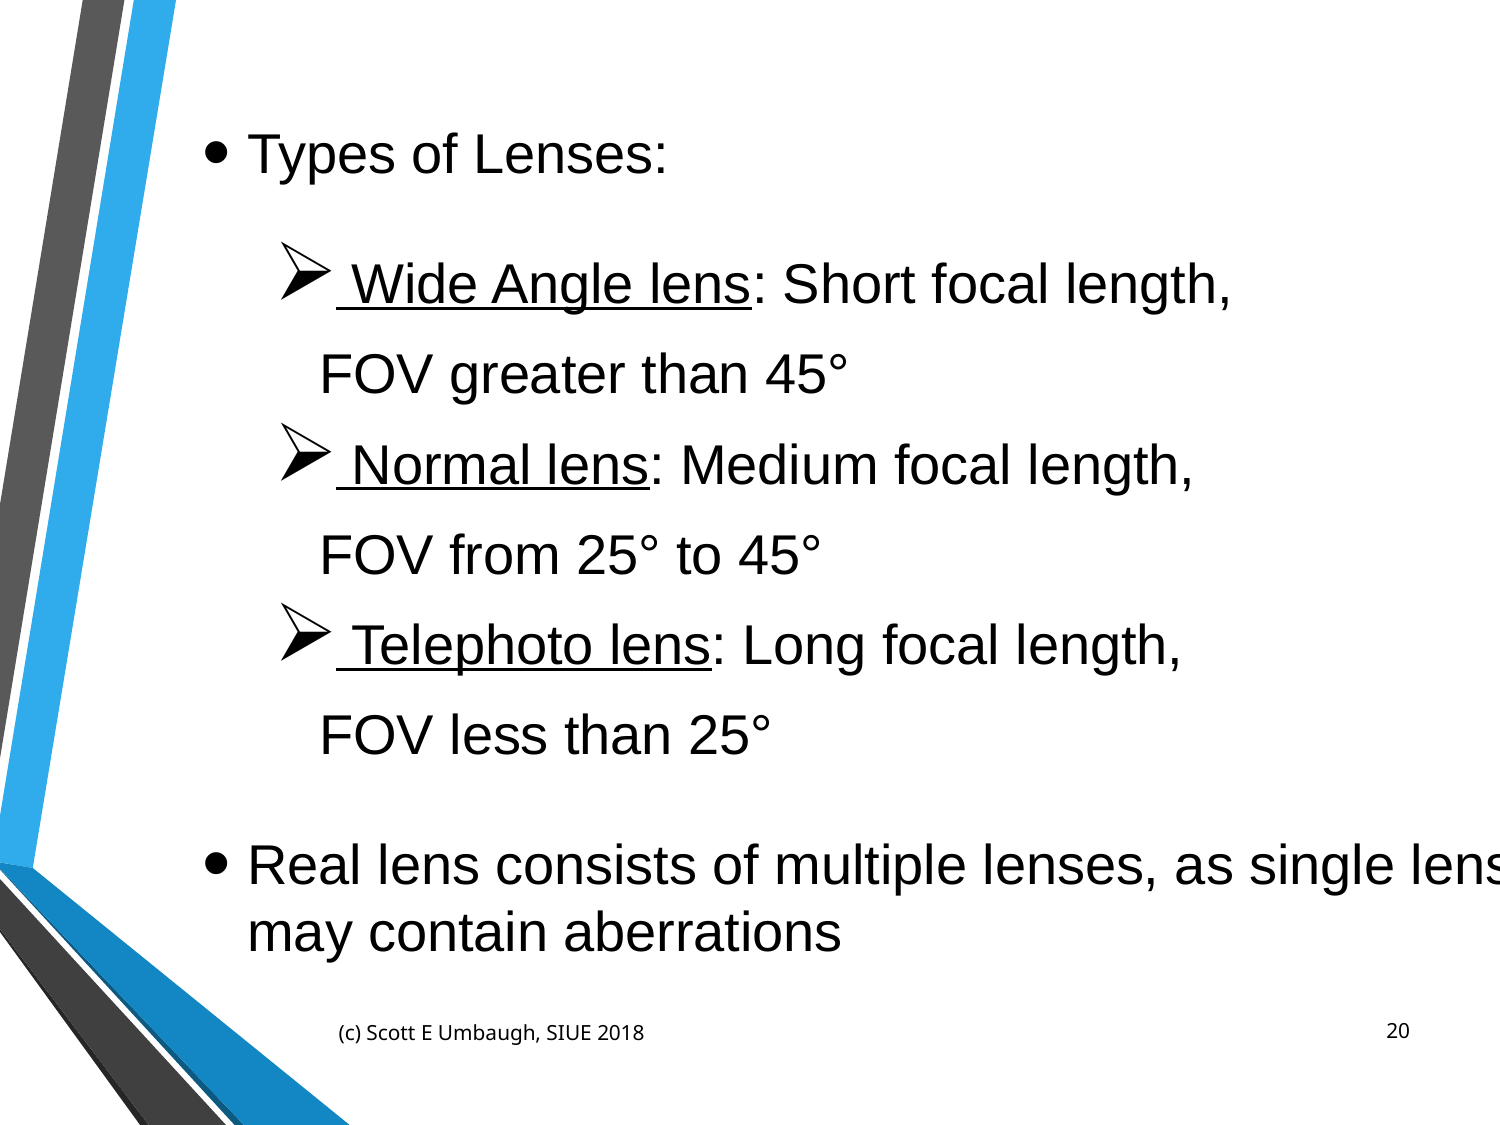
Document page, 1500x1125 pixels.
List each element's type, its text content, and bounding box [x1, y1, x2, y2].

list Types of Lenses: Wide Angle lens: Short focal length, FOV greater than 45° Normal lens: Medium focal length, FOV from 25° to 45° Telephoto lens: Long focal length, FOV less than 25° Real lens consists of multiple lenses, as single lens may contain aberrations [187, 24, 1500, 975]
footer (c) Scott E Umbaugh, SIUE 2018 [323, 1001, 1196, 1062]
slide_number 20 [1354, 1001, 1425, 1062]
